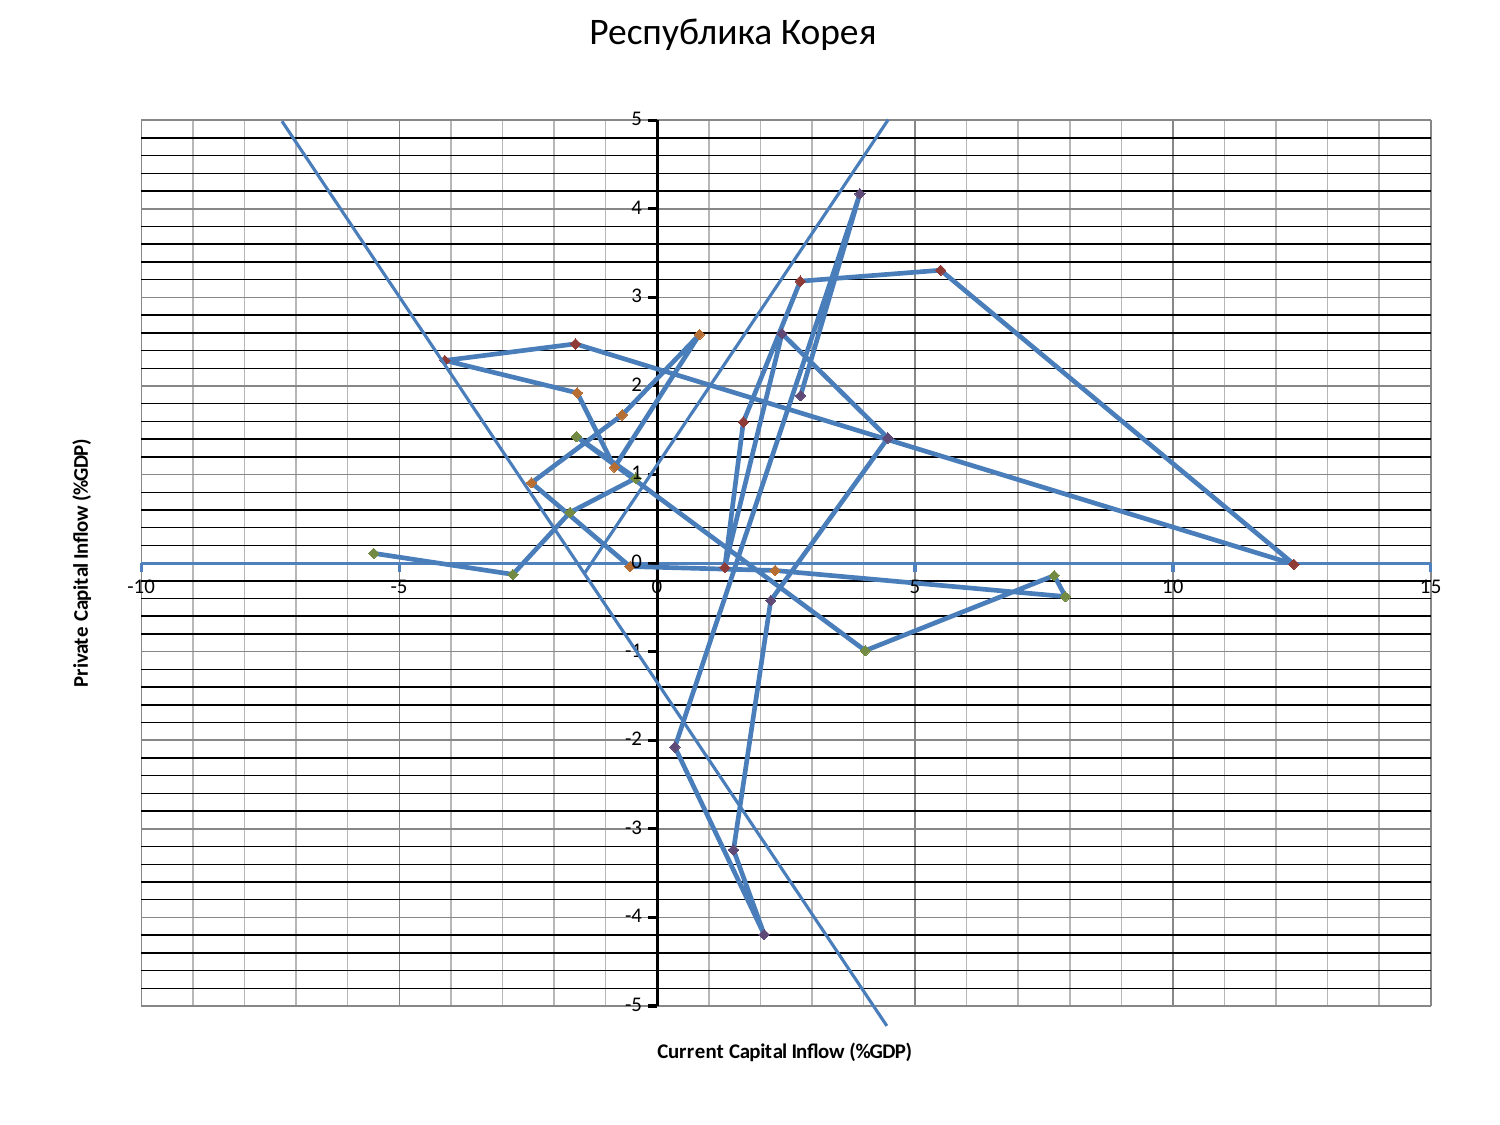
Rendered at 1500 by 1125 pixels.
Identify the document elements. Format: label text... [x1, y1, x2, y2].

text_box Республика Корея [574, 0, 892, 60]
chart [39, 89, 1471, 1095]
